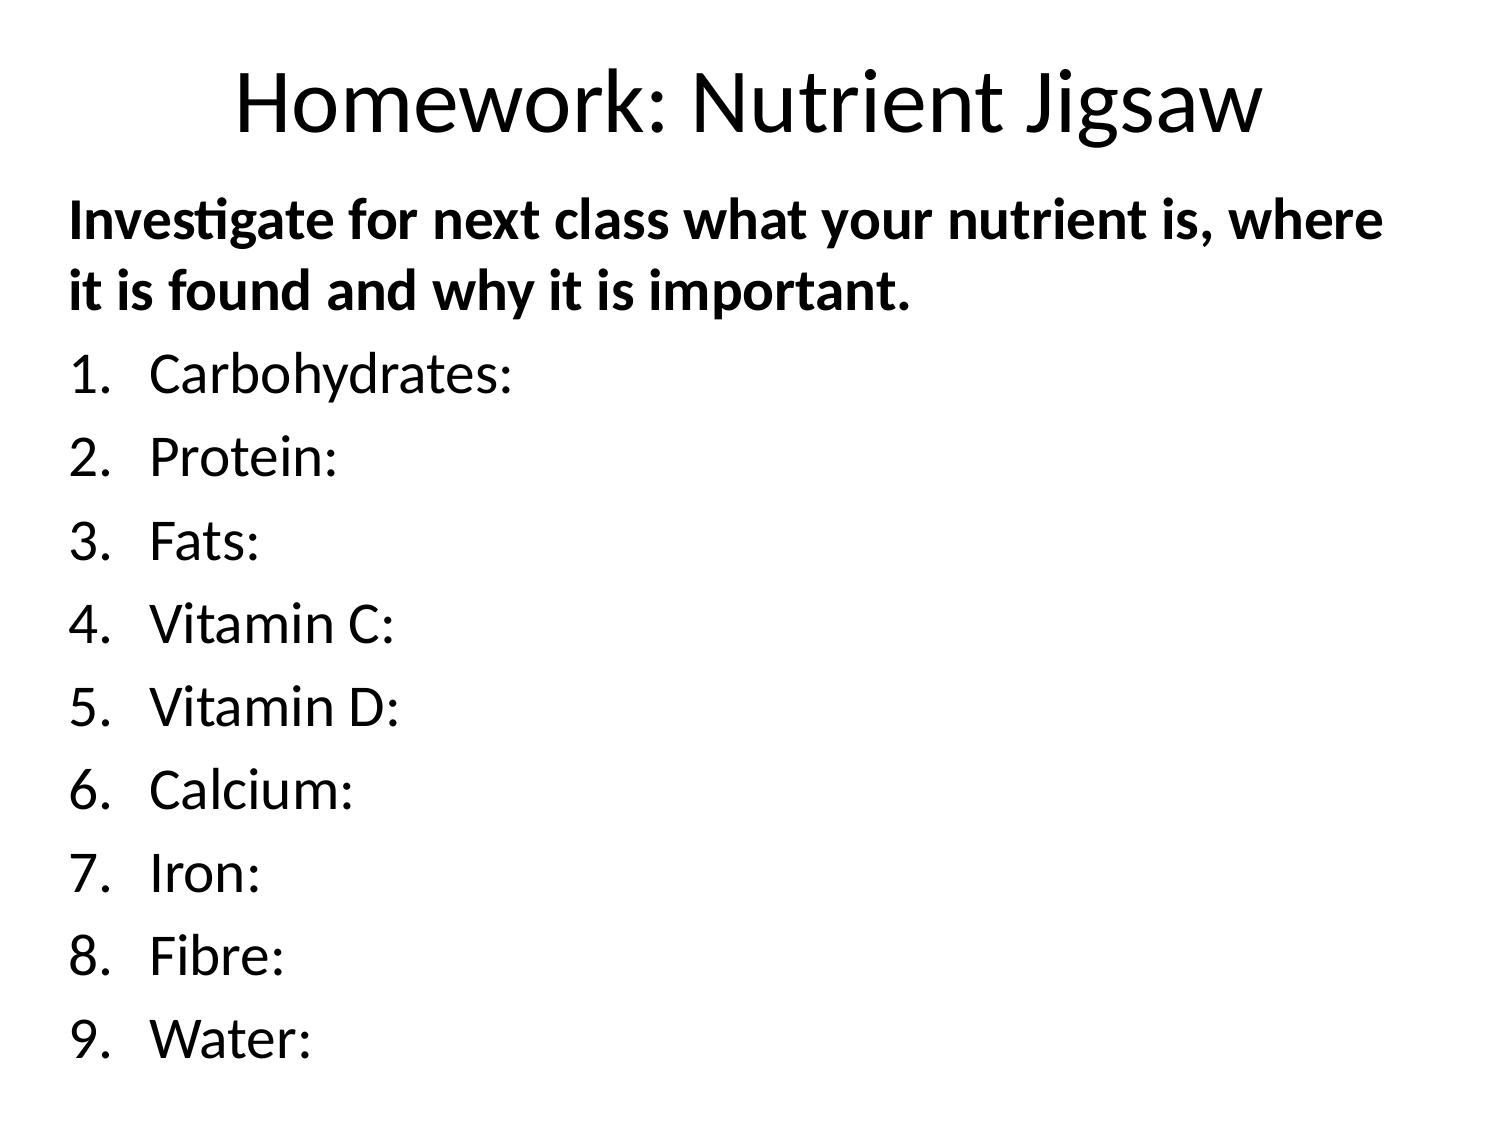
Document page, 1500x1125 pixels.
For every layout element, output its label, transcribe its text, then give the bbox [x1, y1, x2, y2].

title Homework: Nutrient Jigsaw [75, 19, 1425, 172]
list Investigate for next class what your nutrient is, where it is found and why it is important. Carbohydrates: Protein: Fats: Vitamin C: Vitamin D: Calcium: Iron: Fibre: Water: [53, 172, 1425, 1083]
